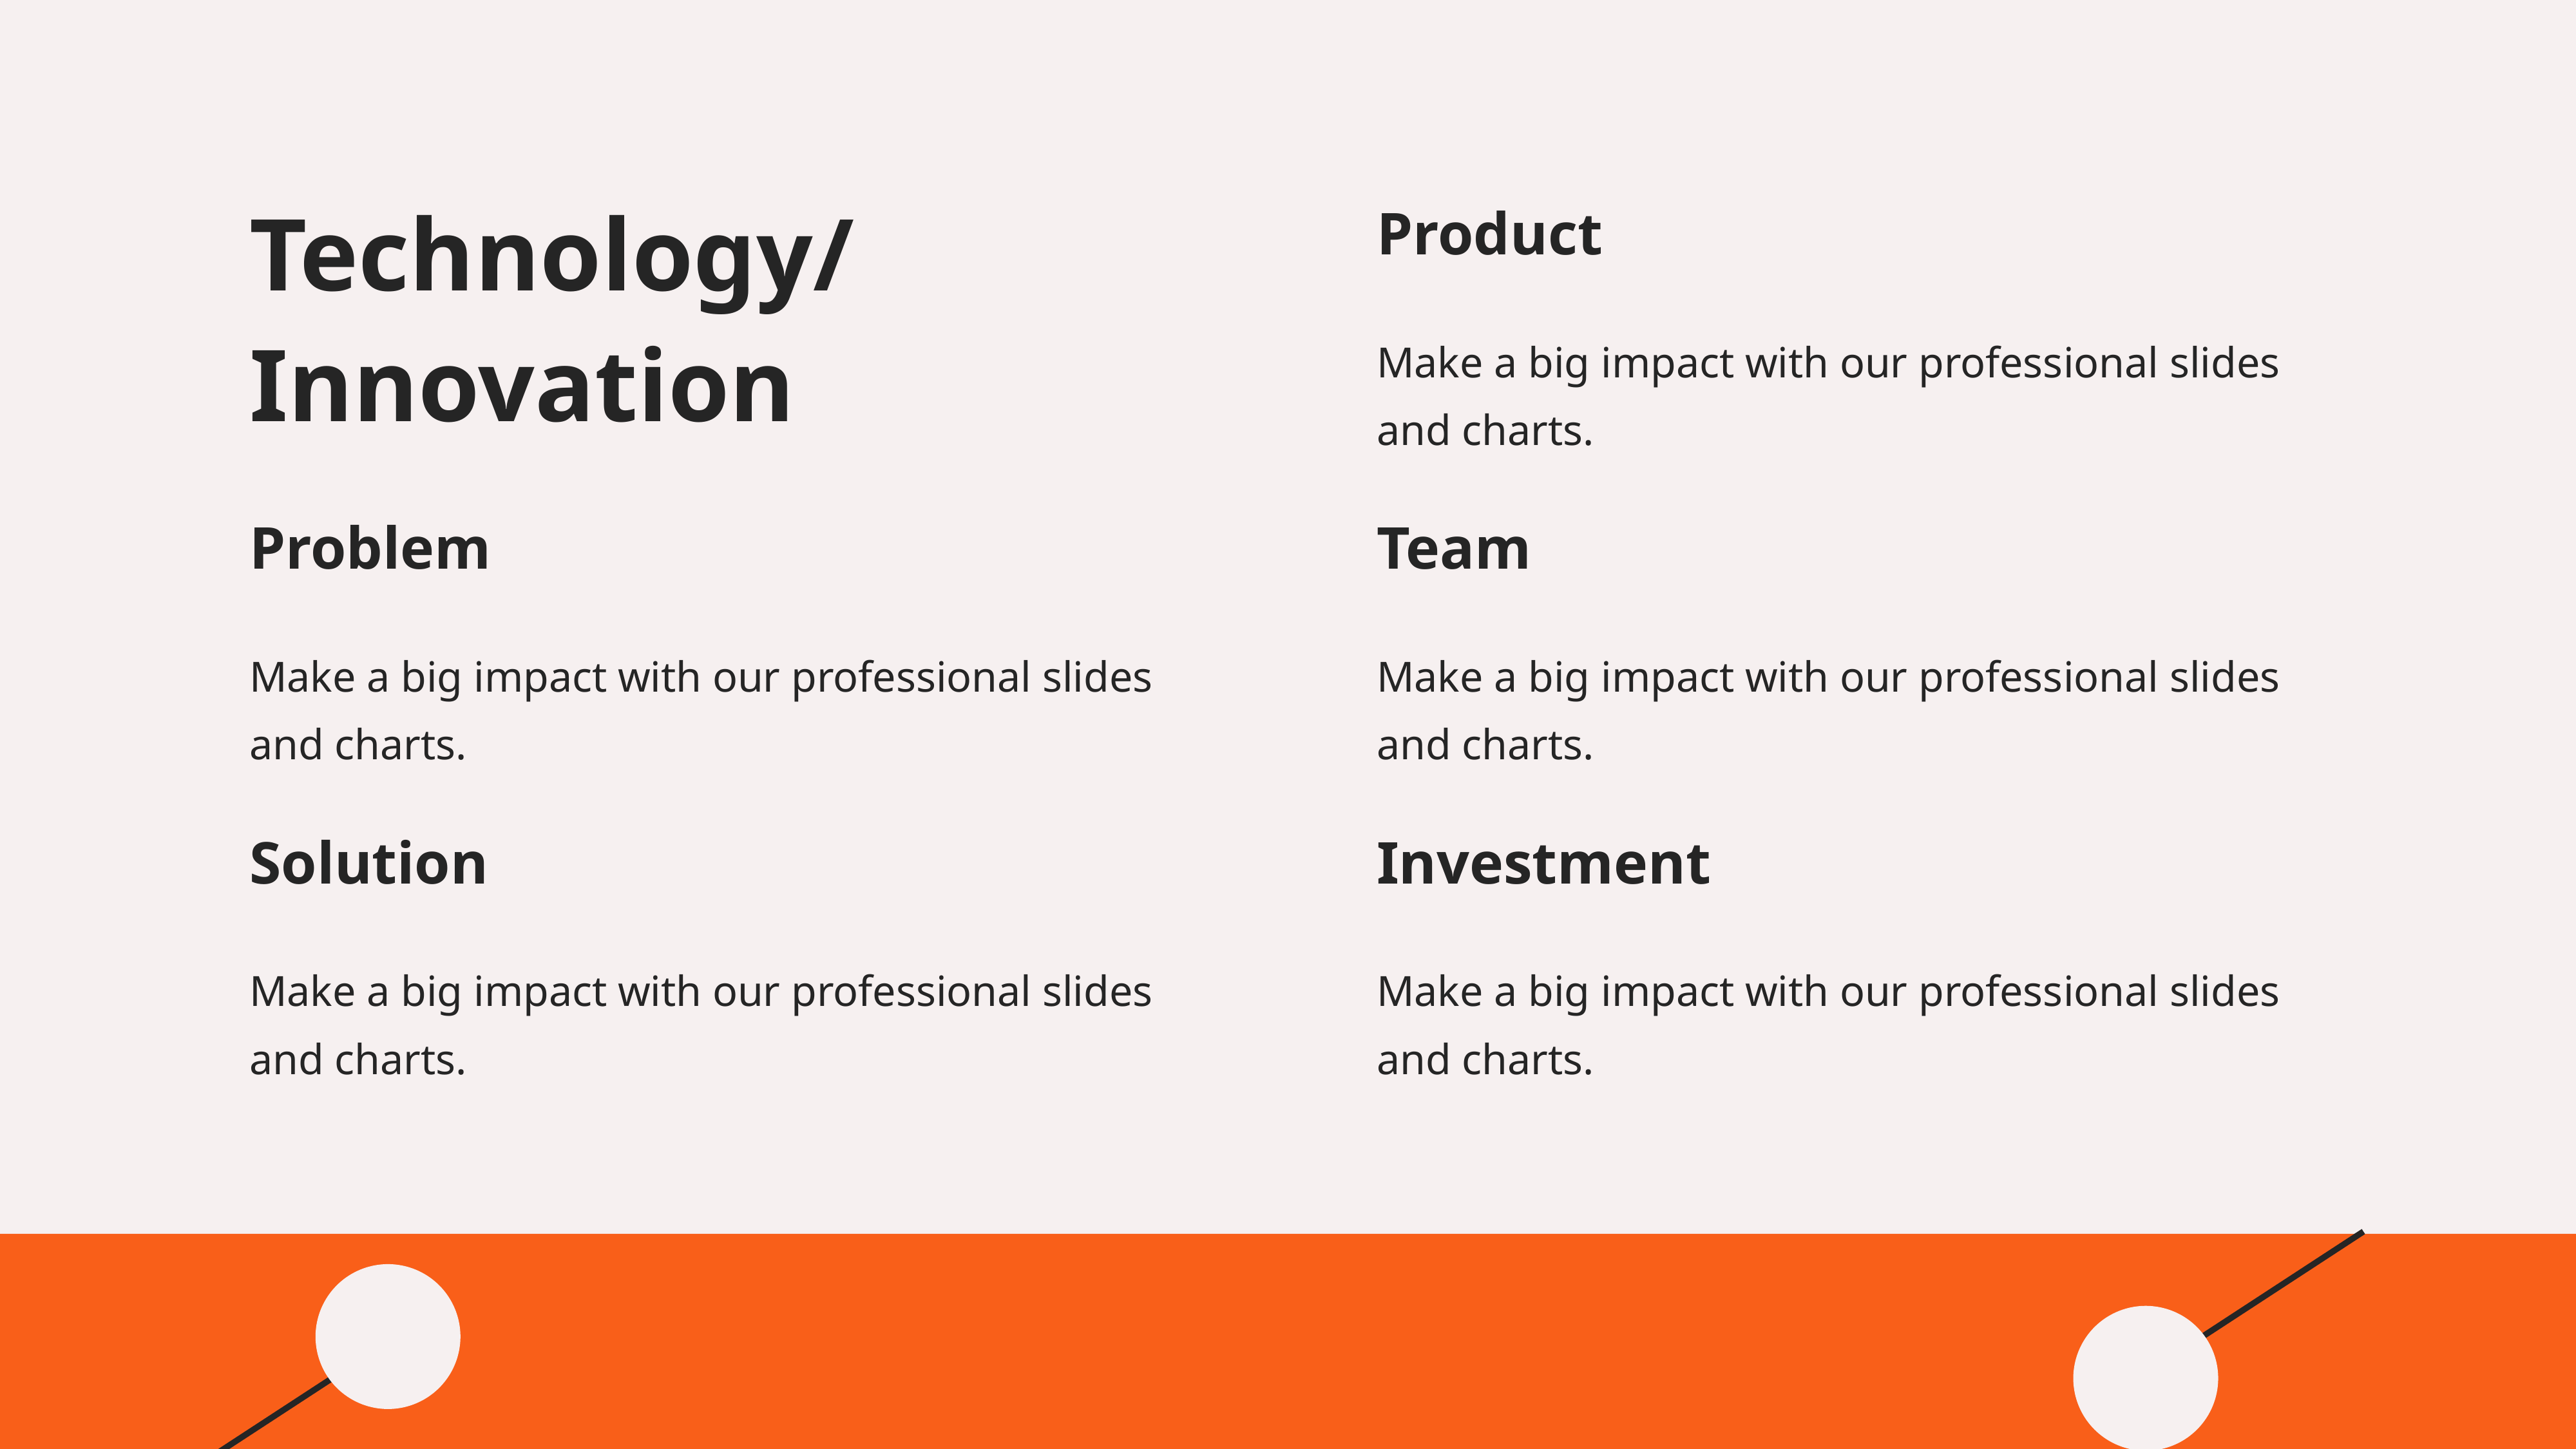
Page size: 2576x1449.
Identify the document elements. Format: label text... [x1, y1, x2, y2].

text_box [314, 1263, 461, 1410]
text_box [182, 1341, 388, 1449]
text_box Problem [240, 500, 1182, 586]
text_box Make a big impact with our professional slides and charts. [240, 942, 1182, 1088]
text_box Make a big impact with our professional slides and charts. [1367, 627, 2332, 773]
text_box Make a big impact with our professional slides and charts. [240, 627, 1182, 773]
text_box Technology/Innovation [240, 174, 921, 446]
text_box Solution [240, 814, 1182, 900]
text_box Investment [1367, 814, 2332, 900]
text_box Make a big impact with our professional slides and charts. [1367, 942, 2332, 1088]
text_box Make a big impact with our professional slides and charts. [1367, 313, 2332, 459]
text_box Product [1367, 185, 2332, 271]
text_box [0, 1233, 2157, 1449]
text_box Team [1367, 500, 2332, 586]
text_box [2072, 1305, 2219, 1449]
text_box [2167, 1233, 2576, 1449]
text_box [2157, 1231, 2364, 1367]
